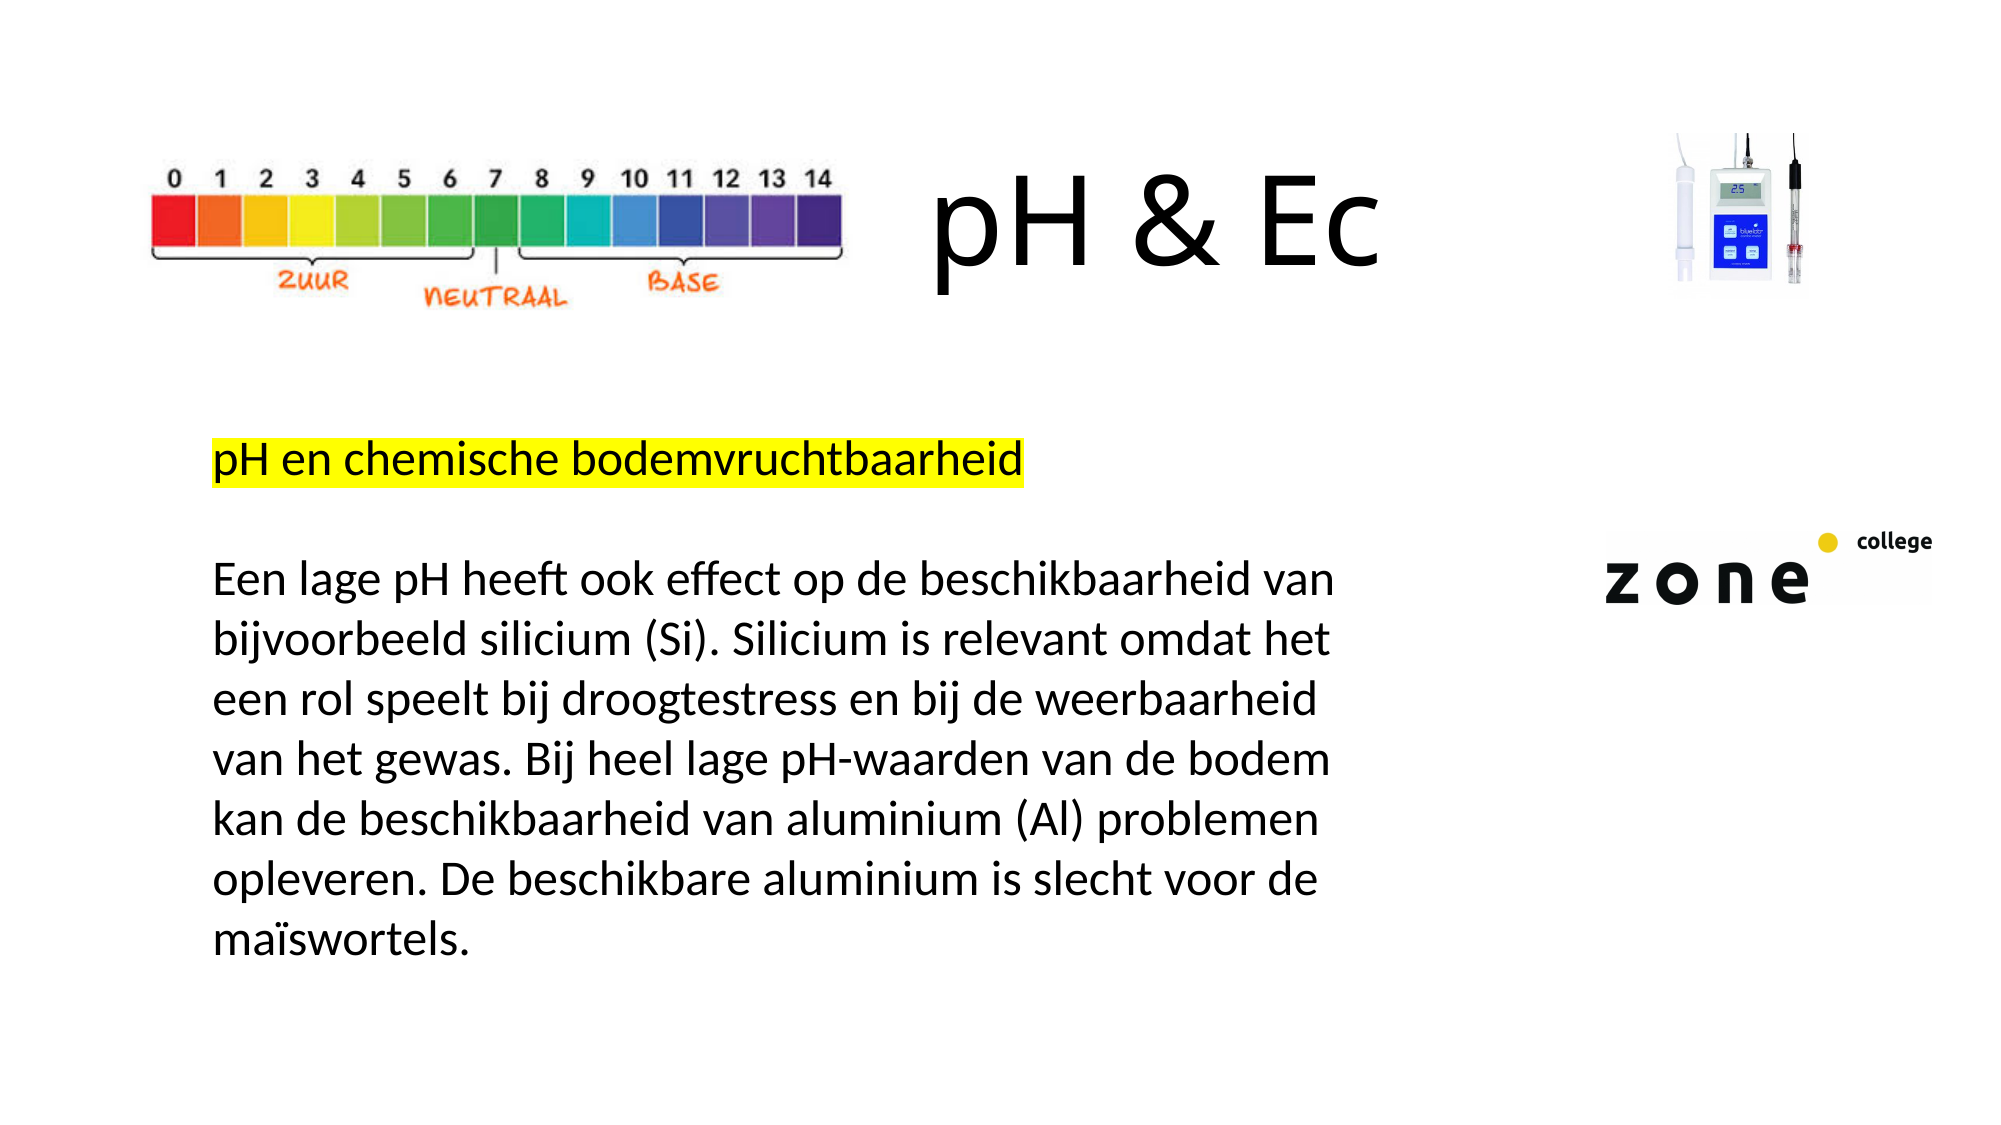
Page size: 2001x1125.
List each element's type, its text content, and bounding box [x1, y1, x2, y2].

text_box pH en chemische bodemvruchtbaarheid Een lage pH heeft ook effect op de beschikbaarheid van bijvoorbeeld silicium (Si). Silicium is relevant omdat het een rol speelt bij droogtestress en bij de weerbaarheid van het gewas. Bij heel lage pH-waarden van de bodem kan de beschikbaarheid van aluminium (Al) problemen opleveren. De beschikbare aluminium is slecht voor de maïswortels. [197, 418, 1399, 974]
picture [1654, 133, 1821, 299]
picture [1606, 531, 1932, 605]
text_box pH & Ec [912, 133, 1399, 298]
picture [136, 147, 860, 318]
